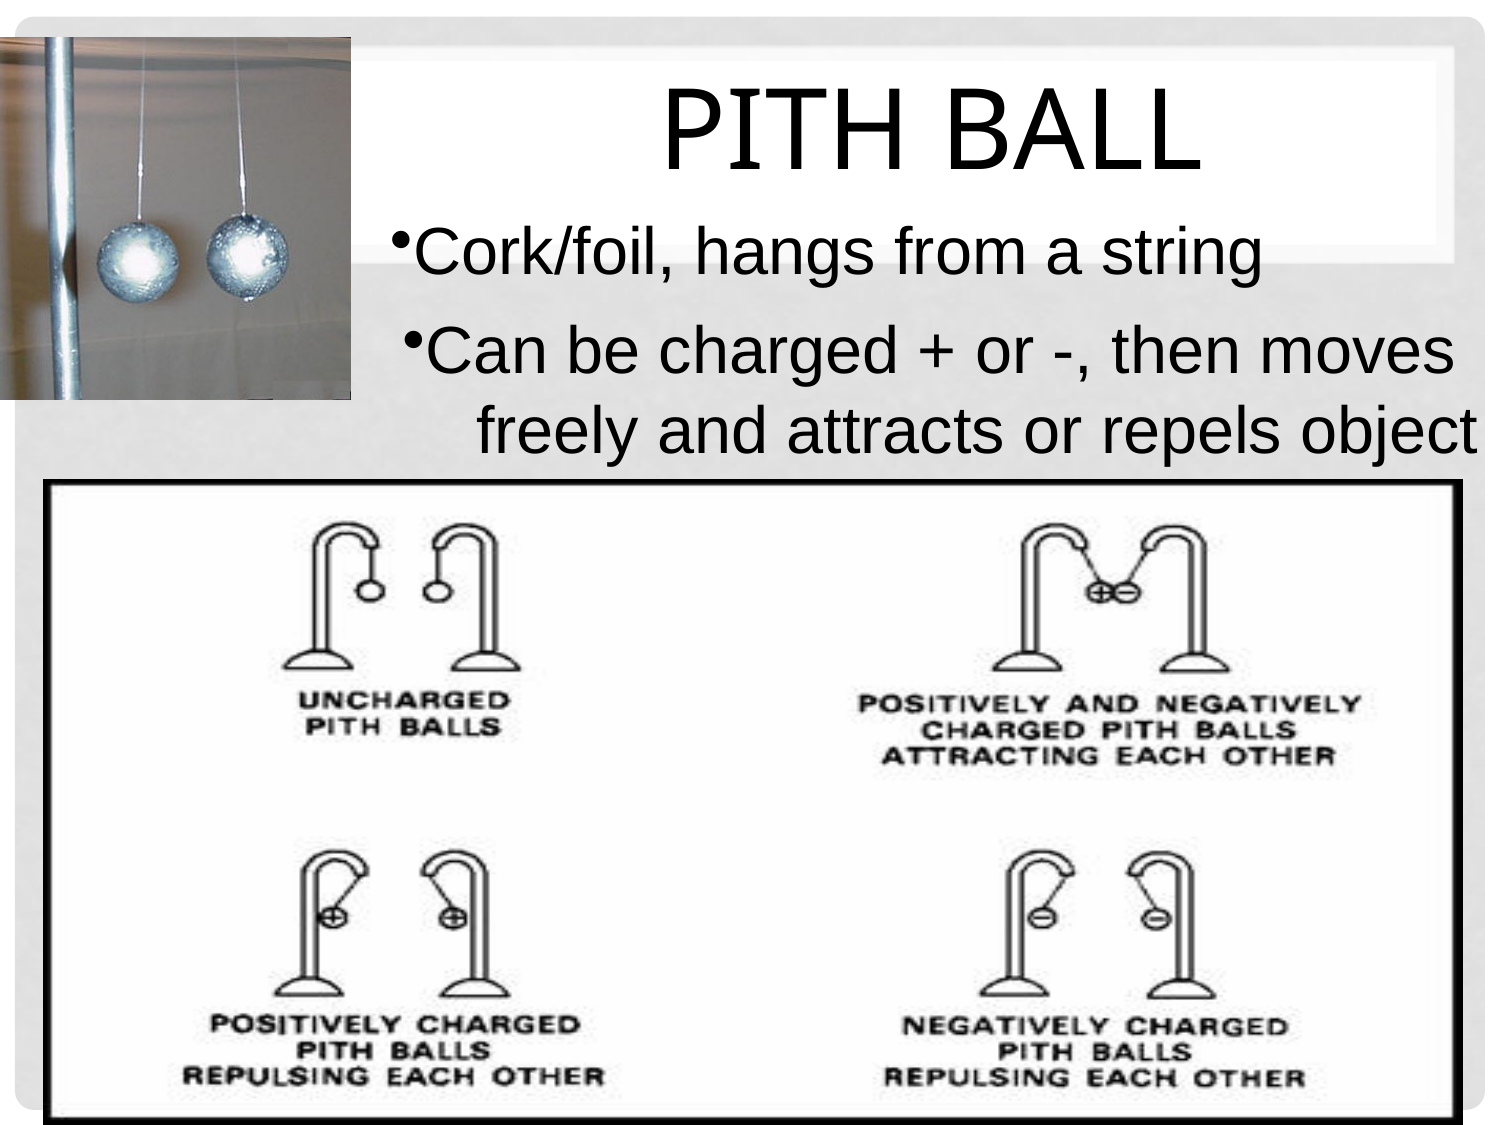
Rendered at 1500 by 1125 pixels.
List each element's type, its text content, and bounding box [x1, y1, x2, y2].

text_box Can be charged + or -, then moves freely and attracts or repels object [387, 299, 1500, 475]
picture [42, 479, 1463, 1125]
text_box Cork/foil, hangs from a string [375, 200, 1463, 380]
picture [0, 37, 351, 401]
text_box PITH BALL [425, 49, 1438, 200]
